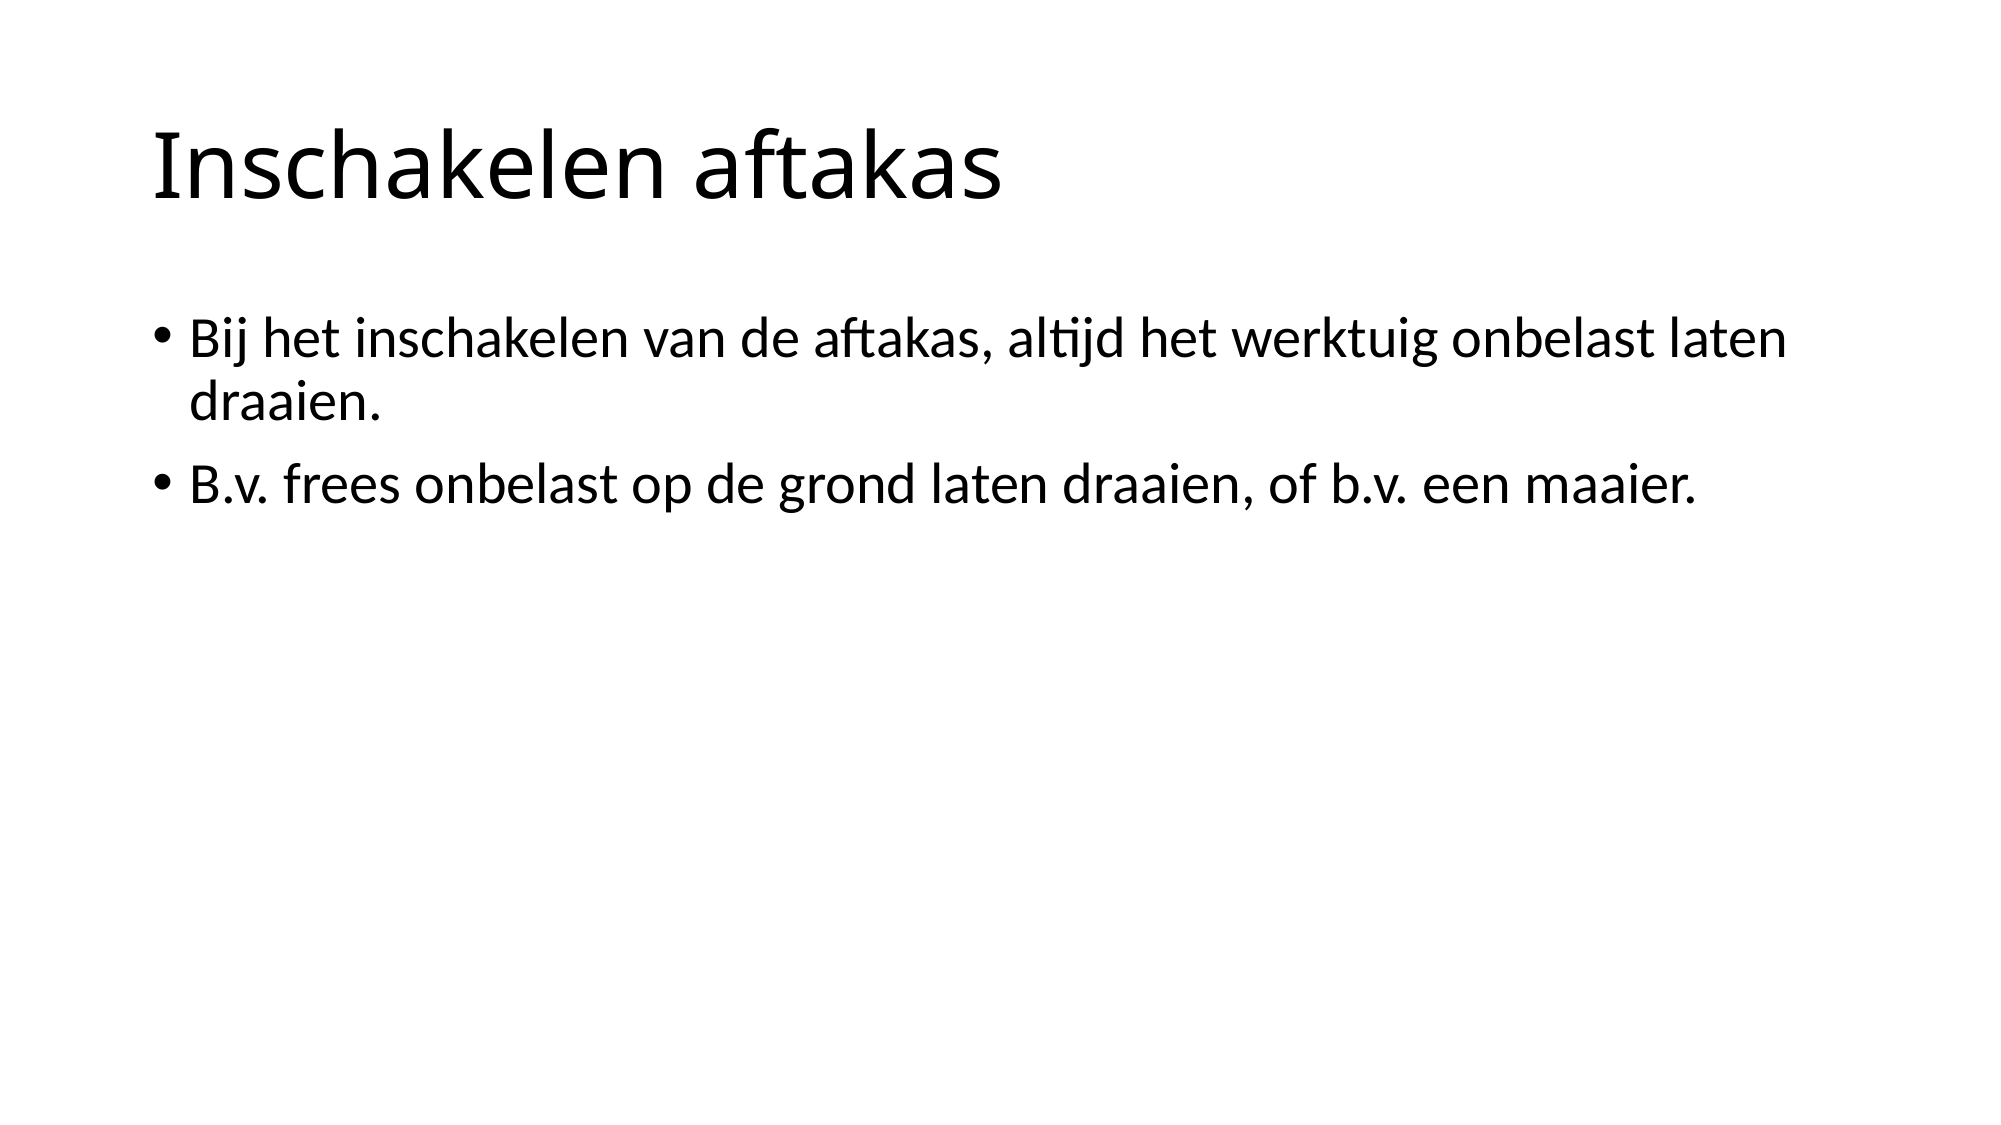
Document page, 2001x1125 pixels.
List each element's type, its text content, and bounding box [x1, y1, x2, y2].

title Inschakelen aftakas [137, 59, 1863, 278]
list Bij het inschakelen van de aftakas, altijd het werktuig onbelast laten draaien. B.v. frees onbelast op de grond laten draaien, of b.v. een maaier. [137, 299, 1863, 1014]
